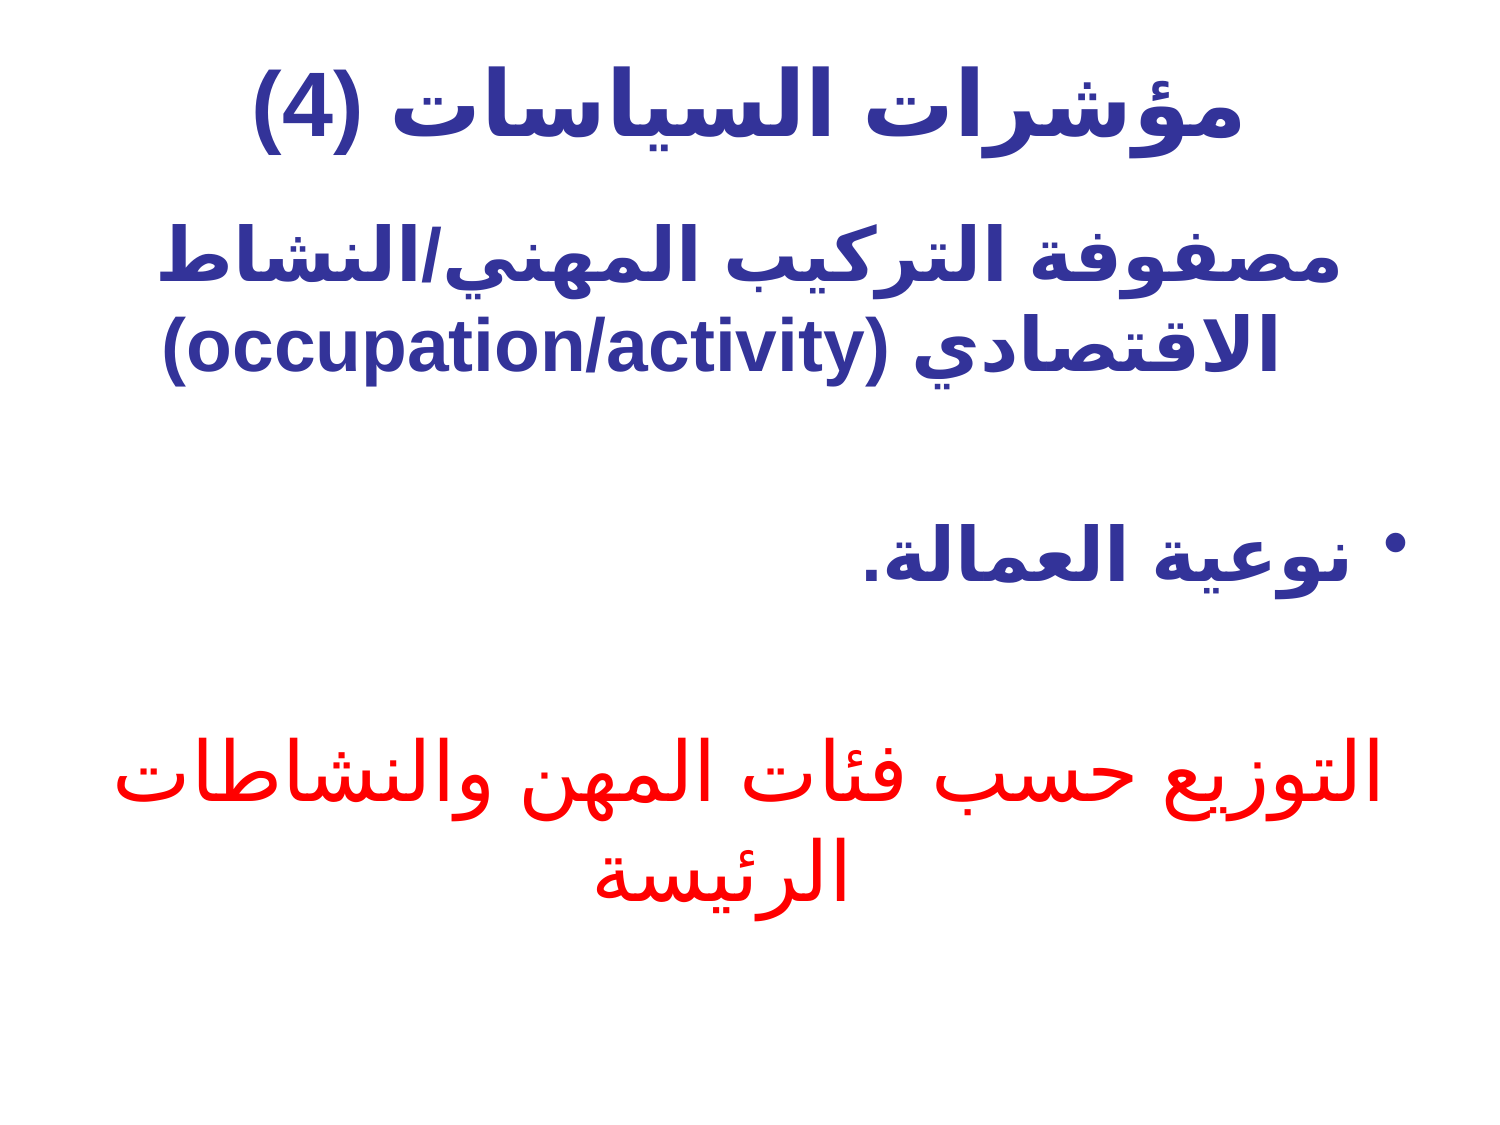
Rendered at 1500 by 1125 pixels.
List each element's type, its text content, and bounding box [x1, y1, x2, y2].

list مصفوفة التركيب المهني/النشاط الاقتصادي (occupation/activity) نوعية العمالة. التوزيع حسب فئات المهن والنشاطات الرئيسة [74, 198, 1426, 1044]
title مؤشرات السياسات (4) [74, 23, 1426, 177]
